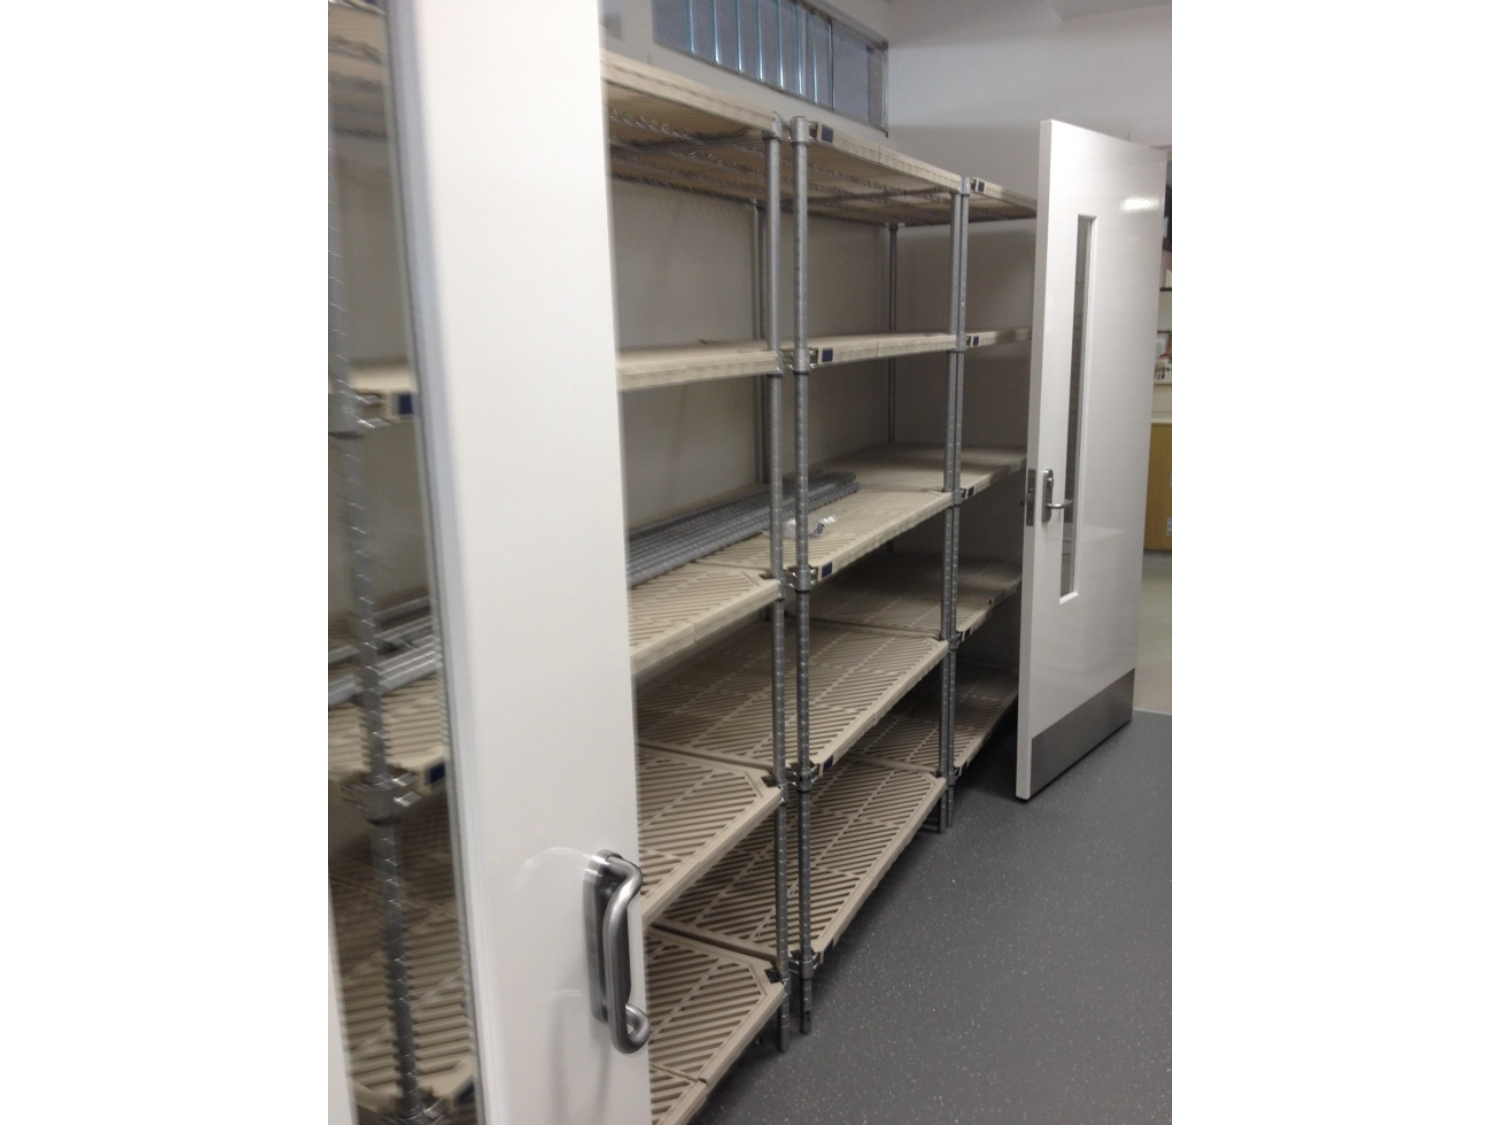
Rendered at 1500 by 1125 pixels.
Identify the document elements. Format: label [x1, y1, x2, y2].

picture [327, 0, 1173, 1125]
